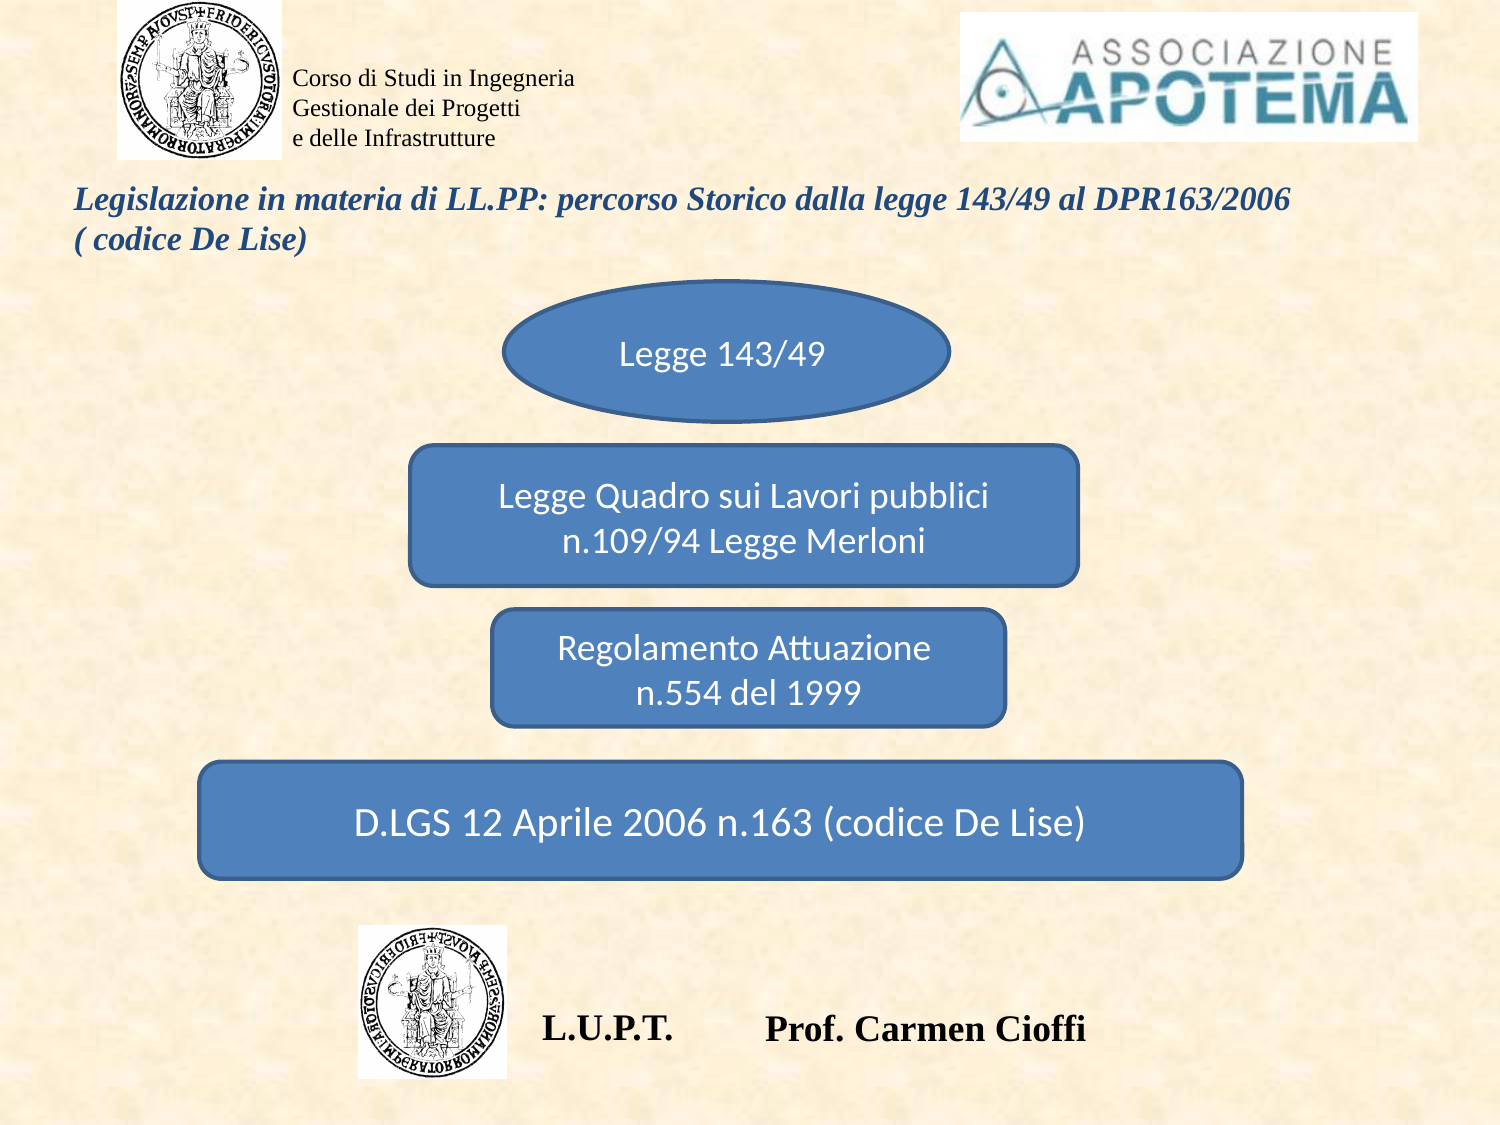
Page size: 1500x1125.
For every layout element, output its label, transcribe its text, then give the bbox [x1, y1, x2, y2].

picture [0, 0, 1500, 1125]
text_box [357, 925, 786, 1079]
text_box Legge Quadro sui Lavori pubblici n.109/94 Legge Merloni [407, 443, 1081, 589]
text_box Legge 143/49 [501, 279, 952, 424]
title Legislazione in materia di LL.PP: percorso Storico dalla legge 143/49 al DPR163/2006 ( codice De Lise) [58, 152, 1442, 282]
text_box D.LGS 12 Aprile 2006 n.163 (codice De Lise) [197, 759, 1245, 881]
text_box Corso di Studi in Ingegneria Gestionale dei Progetti e delle Infrastrutture [285, 54, 597, 160]
text_box Prof. Carmen Cioffi [703, 996, 1149, 1116]
text_box Regolamento Attuazione n.554 del 1999 [490, 607, 1008, 729]
